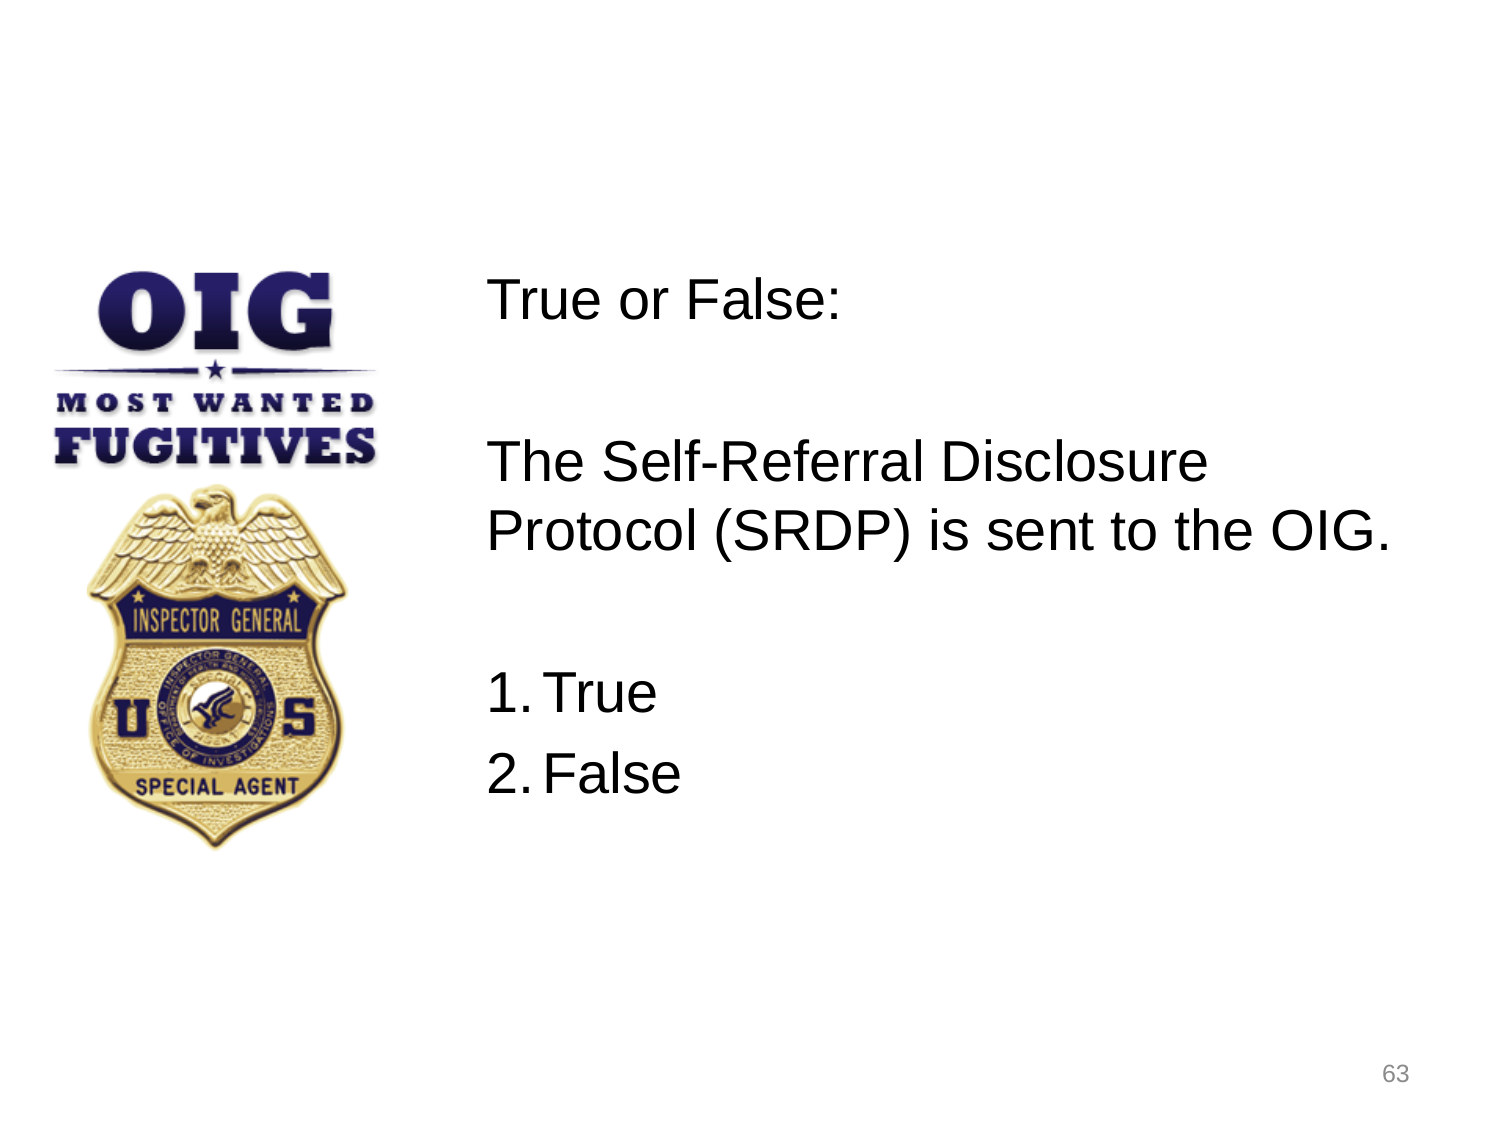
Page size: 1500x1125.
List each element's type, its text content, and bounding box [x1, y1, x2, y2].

slide_number 63 [1074, 1042, 1425, 1103]
list True or False: The Self-Referral Disclosure Protocol (SRDP) is sent to the OIG. True False [471, 254, 1425, 857]
picture [43, 262, 388, 859]
